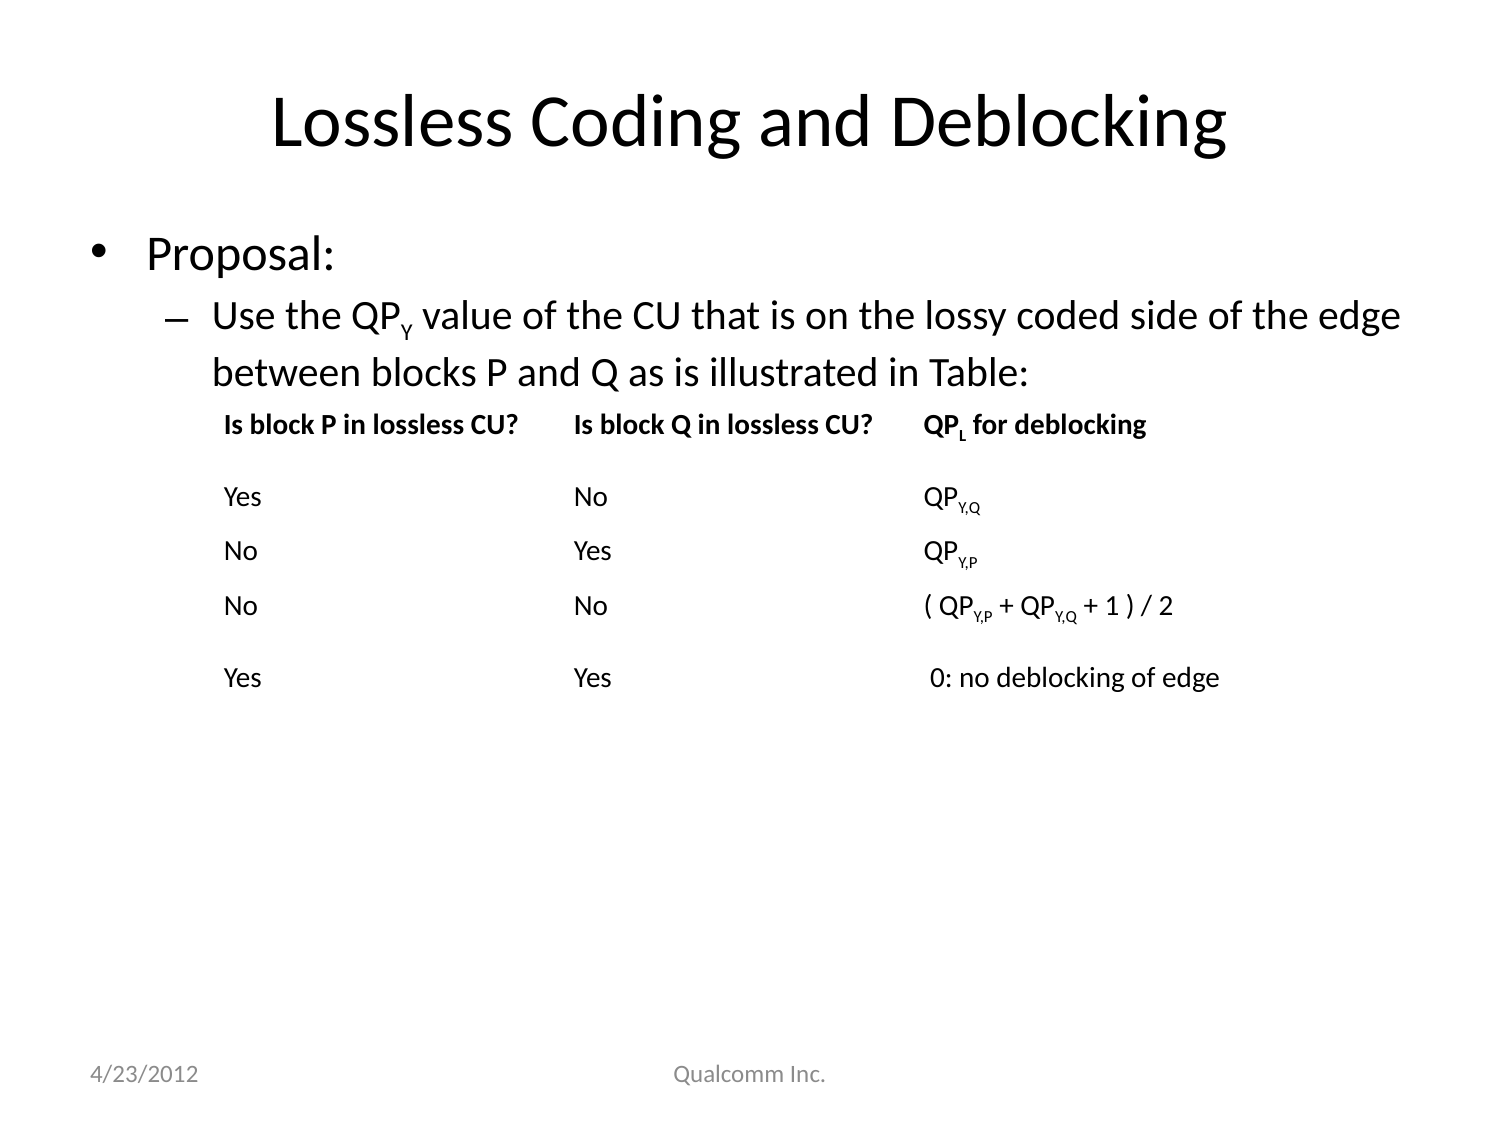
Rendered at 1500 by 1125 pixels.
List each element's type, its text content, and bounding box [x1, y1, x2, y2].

table_cell 0: no deblocking of edge [913, 666, 1261, 736]
table_cell Yes [213, 487, 562, 538]
list Proposal: Use the QPY value of the CU that is on the lossy coded side of the edge between blocks P and Q as is illustrated in Table: [75, 212, 1425, 1005]
table_cell Yes [563, 540, 912, 592]
table_cell No [563, 594, 912, 664]
table_cell No [563, 487, 912, 538]
table_cell No [213, 540, 562, 592]
table_header Is block P in lossless CU? [213, 413, 562, 482]
table_cell Yes [213, 666, 562, 736]
footer Qualcomm Inc. [512, 1042, 988, 1103]
table_header Is block Q in lossless CU? [563, 413, 912, 482]
title Lossless Coding and Deblocking [75, 45, 1425, 188]
table_cell ( QPY,P + QPY,Q + 1 ) / 2 [913, 594, 1261, 664]
table_cell No [213, 594, 562, 664]
table_cell QPY,Q [913, 487, 1261, 538]
table_cell Yes [563, 666, 912, 736]
table_header QPL for deblocking [913, 413, 1261, 482]
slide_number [75, 1042, 425, 1103]
table_cell QPY,P [913, 540, 1261, 592]
